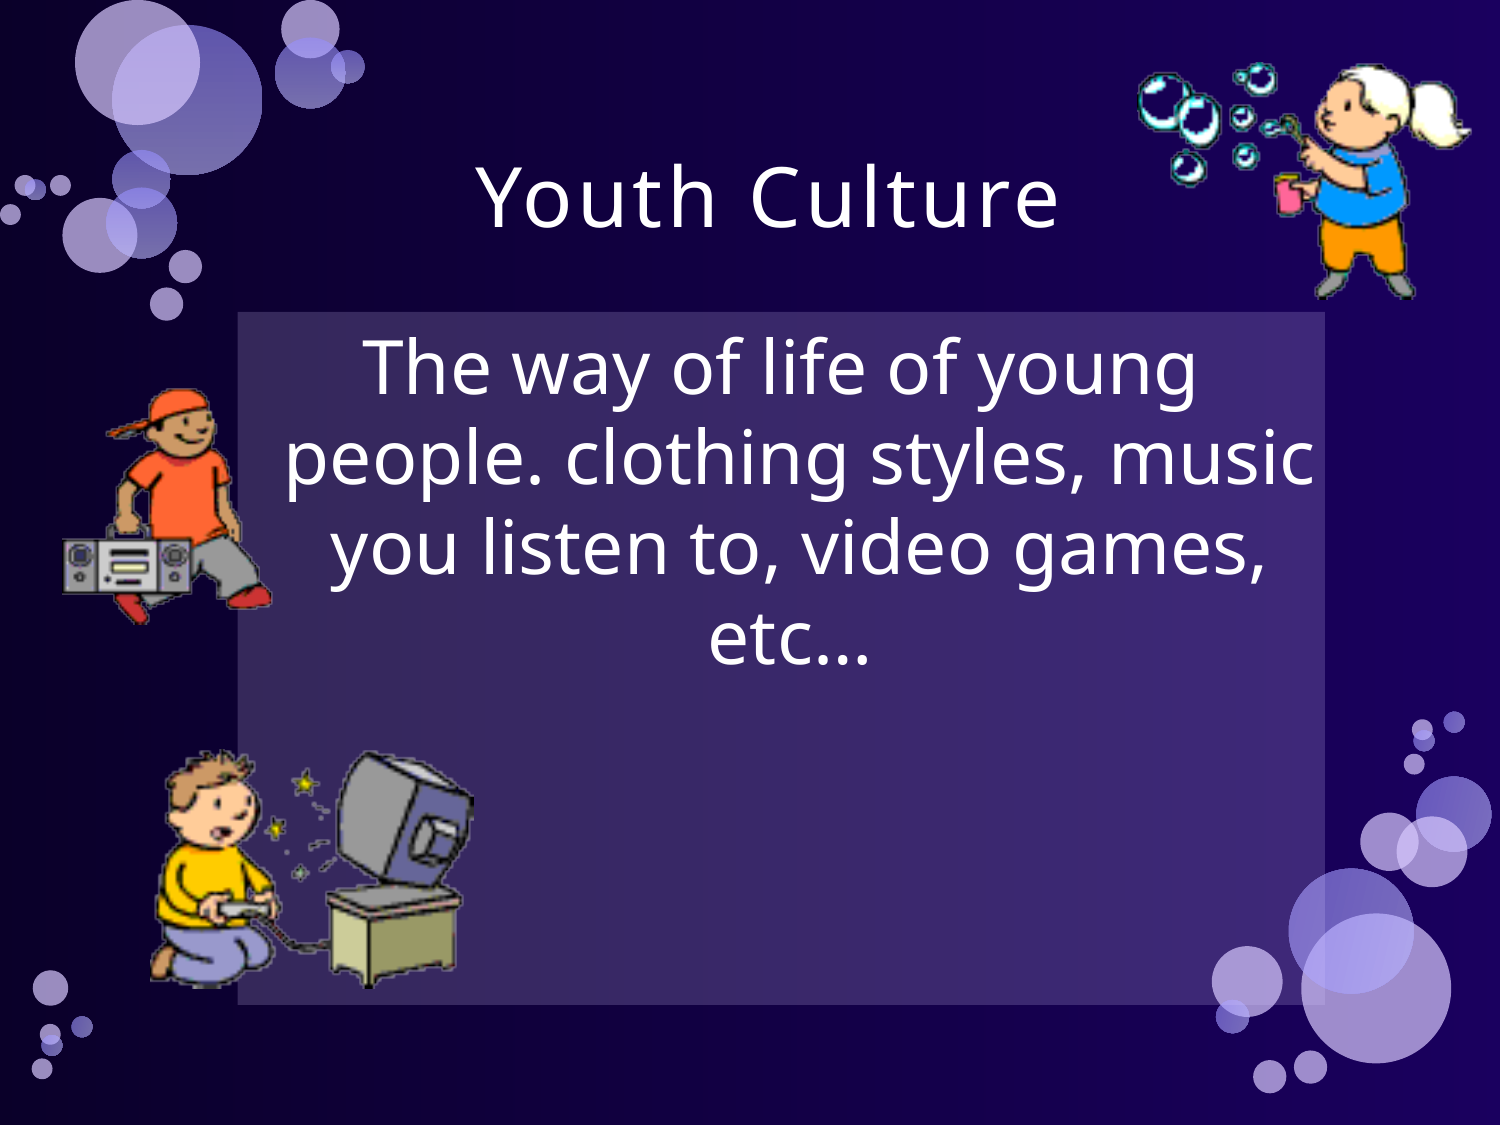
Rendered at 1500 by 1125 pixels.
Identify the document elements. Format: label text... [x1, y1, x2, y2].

picture [60, 385, 277, 627]
picture [148, 748, 475, 990]
list The way of life of young people. clothing styles, music you listen to, video games, etc… [237, 311, 1325, 1005]
title Youth Culture [237, 99, 1135, 288]
picture [1135, 60, 1477, 302]
